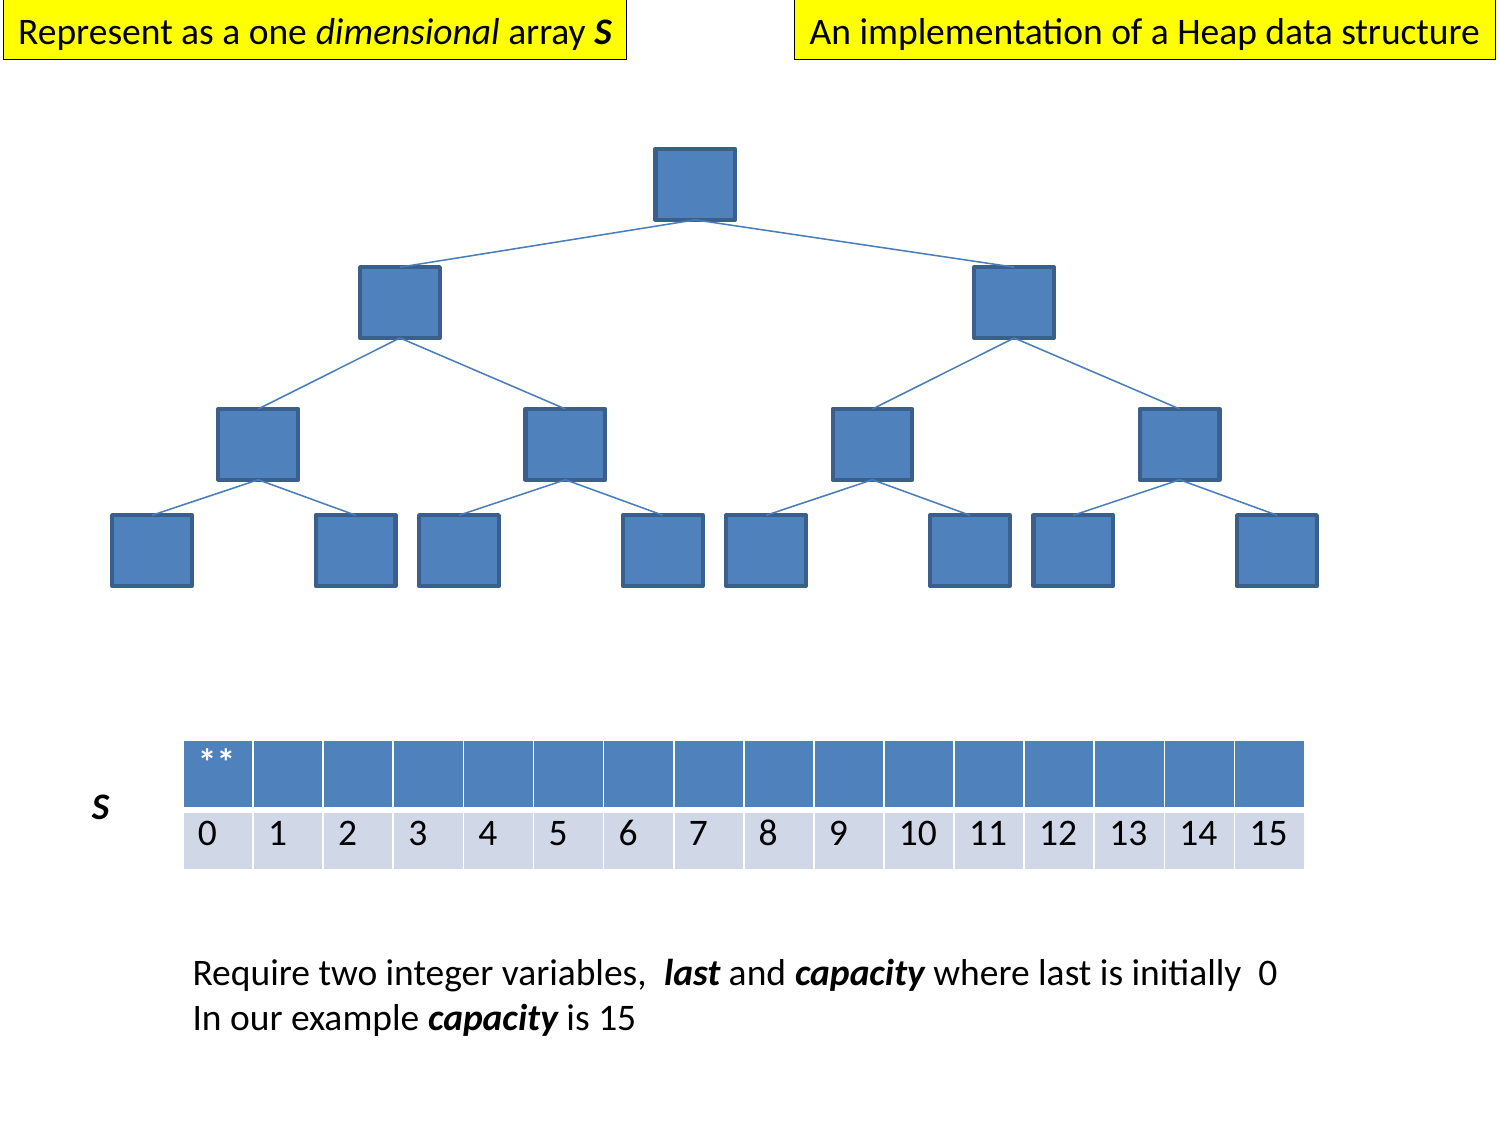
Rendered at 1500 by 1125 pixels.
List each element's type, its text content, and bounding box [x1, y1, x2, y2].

table_cell 4 [464, 813, 533, 869]
table_cell 0 [184, 813, 252, 869]
table_cell 10 [885, 813, 953, 869]
table_header [885, 741, 953, 807]
table_header [745, 741, 813, 807]
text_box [1013, 337, 1180, 410]
table_cell 7 [675, 813, 743, 869]
table_cell 3 [394, 813, 463, 869]
table_cell 6 [604, 813, 673, 869]
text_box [726, 408, 1011, 587]
table_cell 12 [1025, 813, 1093, 869]
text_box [418, 408, 703, 587]
table_cell 13 [1095, 813, 1164, 869]
table_cell 2 [324, 813, 392, 869]
table_header [394, 741, 463, 807]
table_header [955, 741, 1023, 807]
table_cell 14 [1165, 813, 1234, 869]
table_cell 1 [254, 813, 322, 869]
table_header [534, 741, 603, 807]
table_header [464, 741, 533, 807]
text_box S [77, 775, 125, 835]
table_header [324, 741, 392, 807]
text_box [399, 337, 566, 410]
table_header [1025, 741, 1093, 807]
table_cell 5 [534, 813, 603, 869]
table_header ** [184, 741, 252, 807]
table_cell 15 [1235, 813, 1304, 869]
table_header [815, 741, 883, 807]
text_box Require two integer variables, last and capacity where last is initially 0 In our example capacity is 15 [177, 940, 1293, 1046]
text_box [872, 337, 1012, 410]
table_cell 11 [955, 813, 1023, 869]
table_header [675, 741, 743, 807]
text_box Represent as a one dimensional array S [3, 0, 627, 60]
table_header [1235, 741, 1304, 807]
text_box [359, 148, 1055, 339]
table_cell 8 [745, 813, 813, 869]
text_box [1033, 408, 1318, 587]
table_header [1165, 741, 1234, 807]
table_cell 9 [815, 813, 883, 869]
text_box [257, 337, 398, 410]
table_header [1095, 741, 1164, 807]
text_box An implementation of a Heap data structure [794, 0, 1496, 60]
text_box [111, 408, 396, 587]
table_header [254, 741, 322, 807]
table_header [604, 741, 673, 807]
